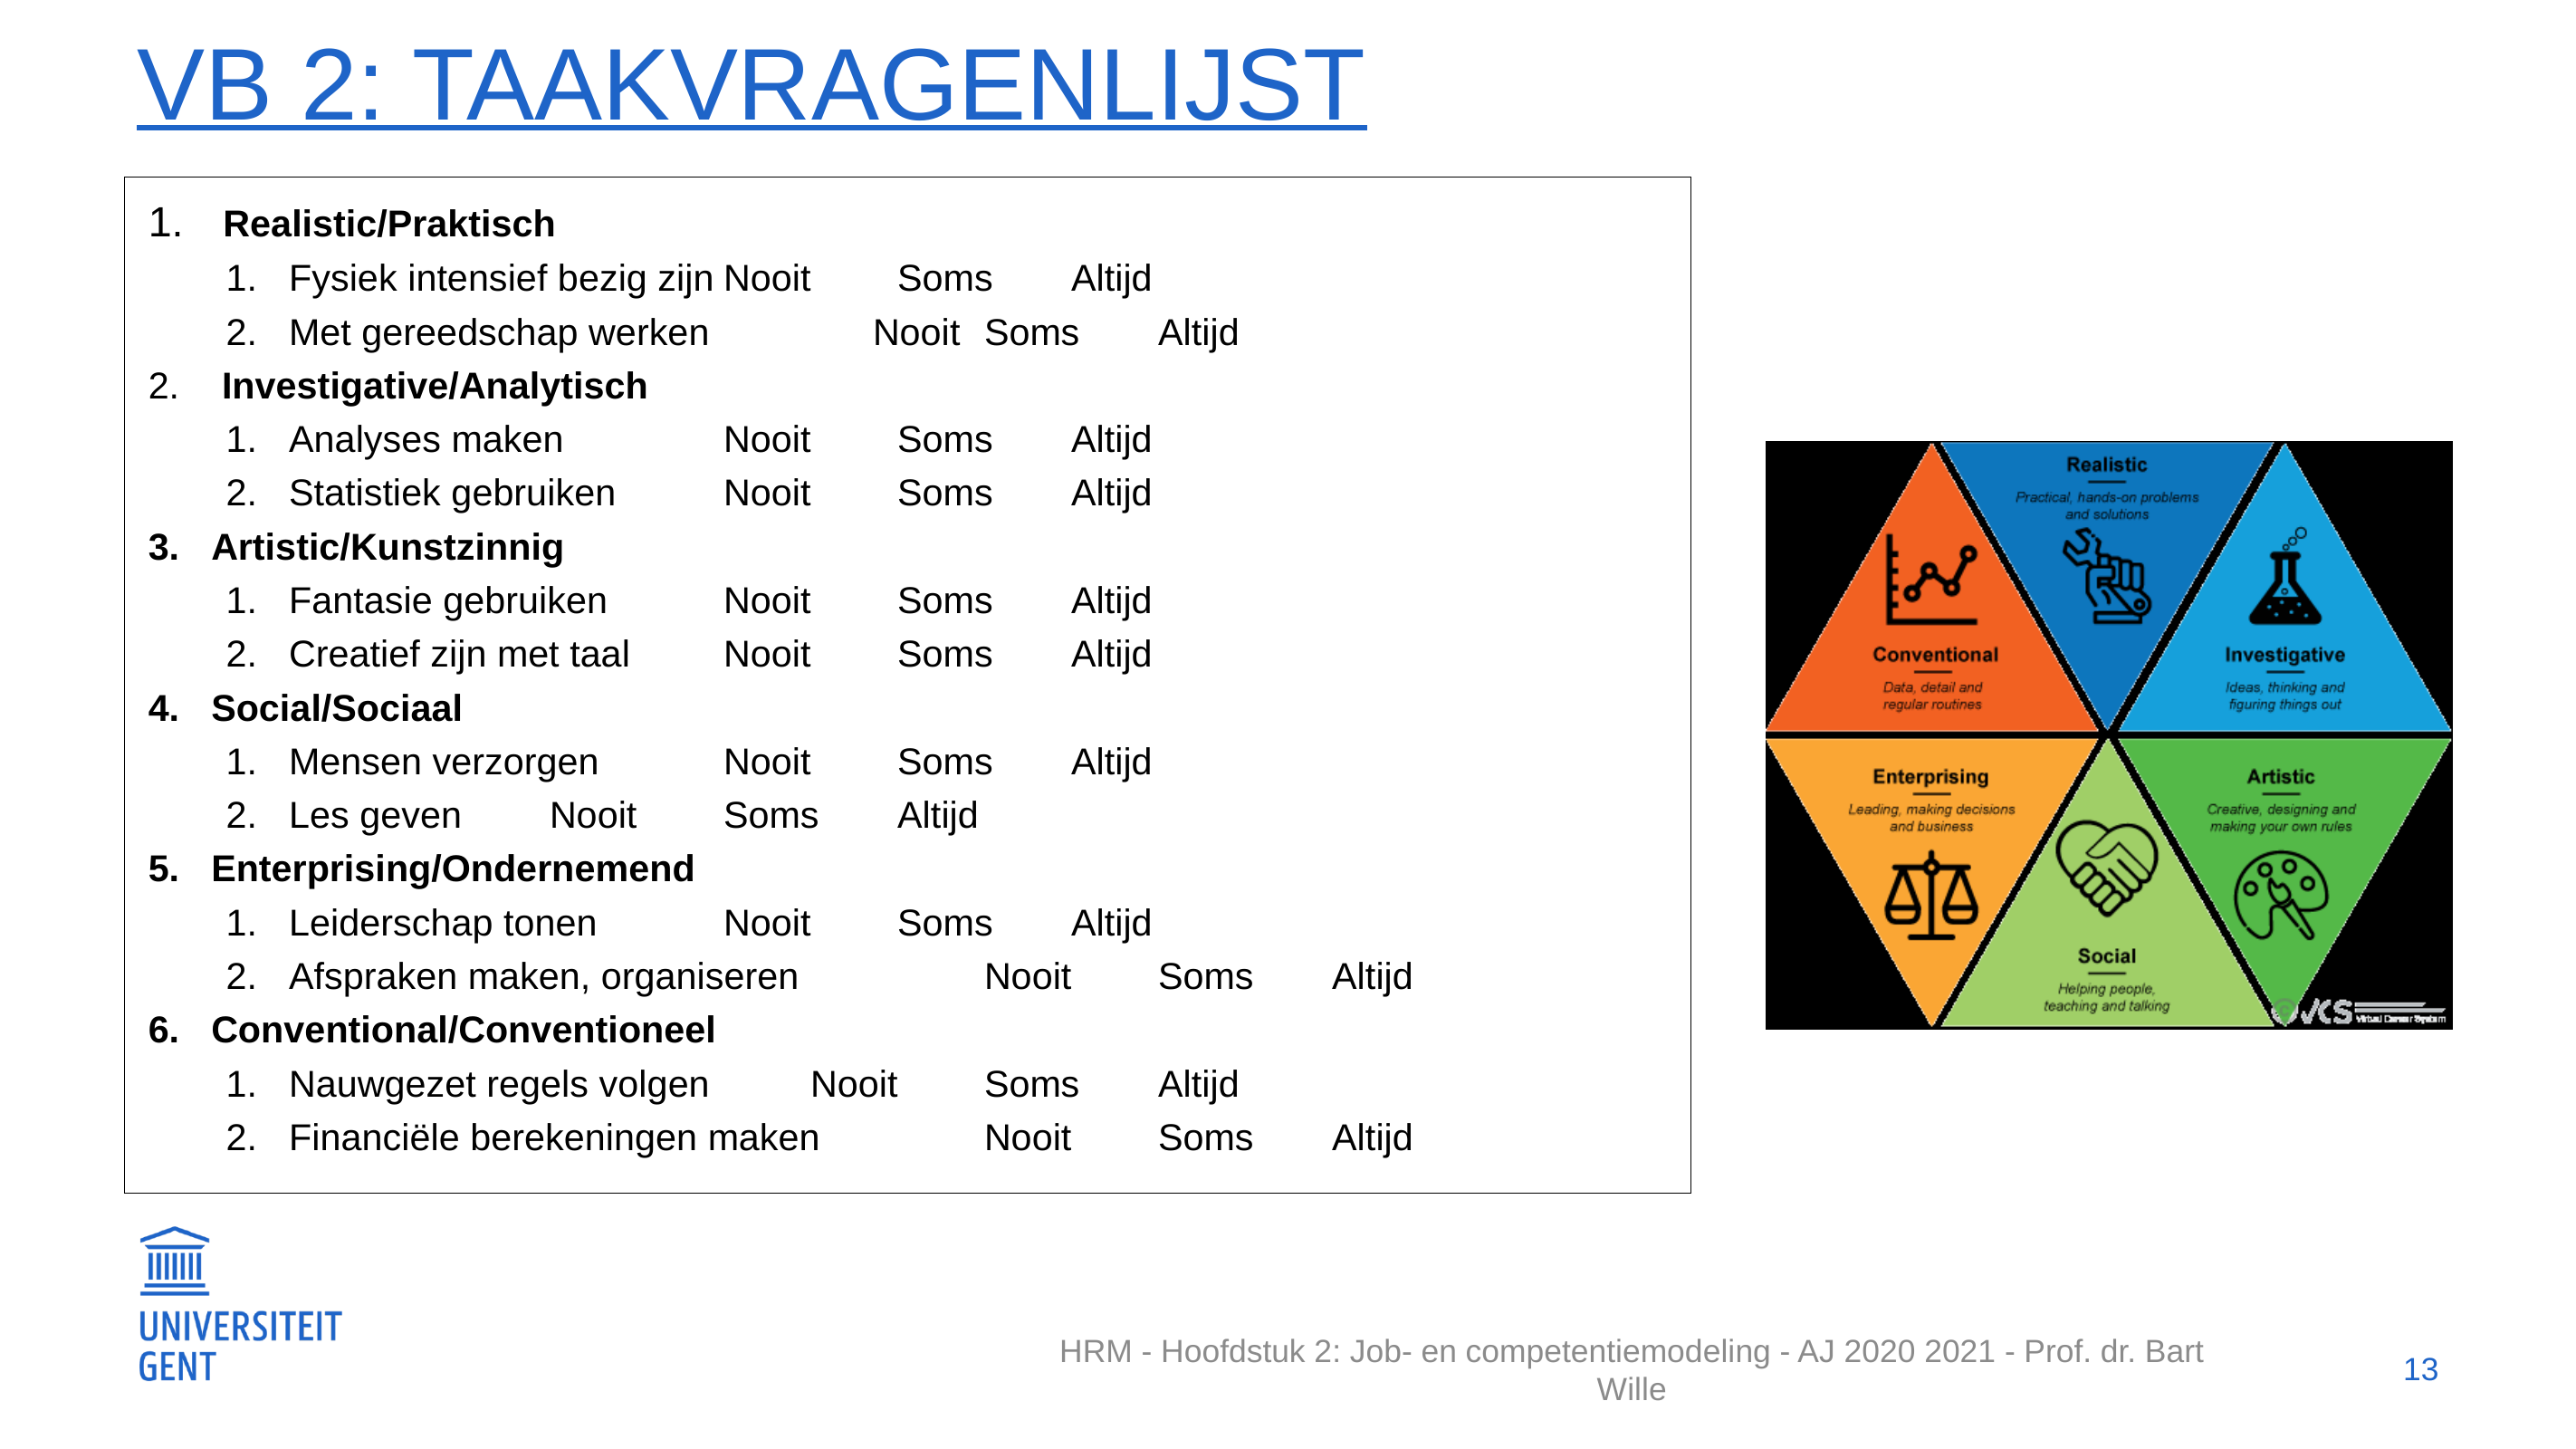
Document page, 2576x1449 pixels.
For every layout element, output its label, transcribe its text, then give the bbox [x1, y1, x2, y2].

list Realistic/Praktisch Fysiek intensief bezig zijn Nooit Soms Altijd Met gereedschap werken Nooit Soms Altijd Investigative/Analytisch Analyses maken Nooit Soms Altijd Statistiek gebruiken Nooit Soms Altijd Artistic/Kunstzinnig Fantasie gebruiken Nooit Soms Altijd Creatief zijn met taal Nooit Soms Altijd Social/Sociaal Mensen verzorgen Nooit Soms Altijd Les geven Nooit Soms Altijd Enterprising/Ondernemend Leiderschap tonen Nooit Soms Altijd Afspraken maken, organiseren Nooit Soms Altijd Conventional/Conventioneel Nauwgezet regels volgen Nooit Soms Altijd Financiële berekeningen maken Nooit Soms Altijd [124, 177, 1691, 1194]
title VB 2: taakvragenlijst [123, 20, 2456, 149]
footer HRM - Hoofdstuk 2: Job- en competentiemodeling - AJ 2020 2021 - Prof. dr. Bart Wille [1011, 1336, 2253, 1402]
picture [72, 1174, 415, 1449]
slide_number 13 [2315, 1329, 2453, 1407]
picture [1766, 441, 2453, 1030]
